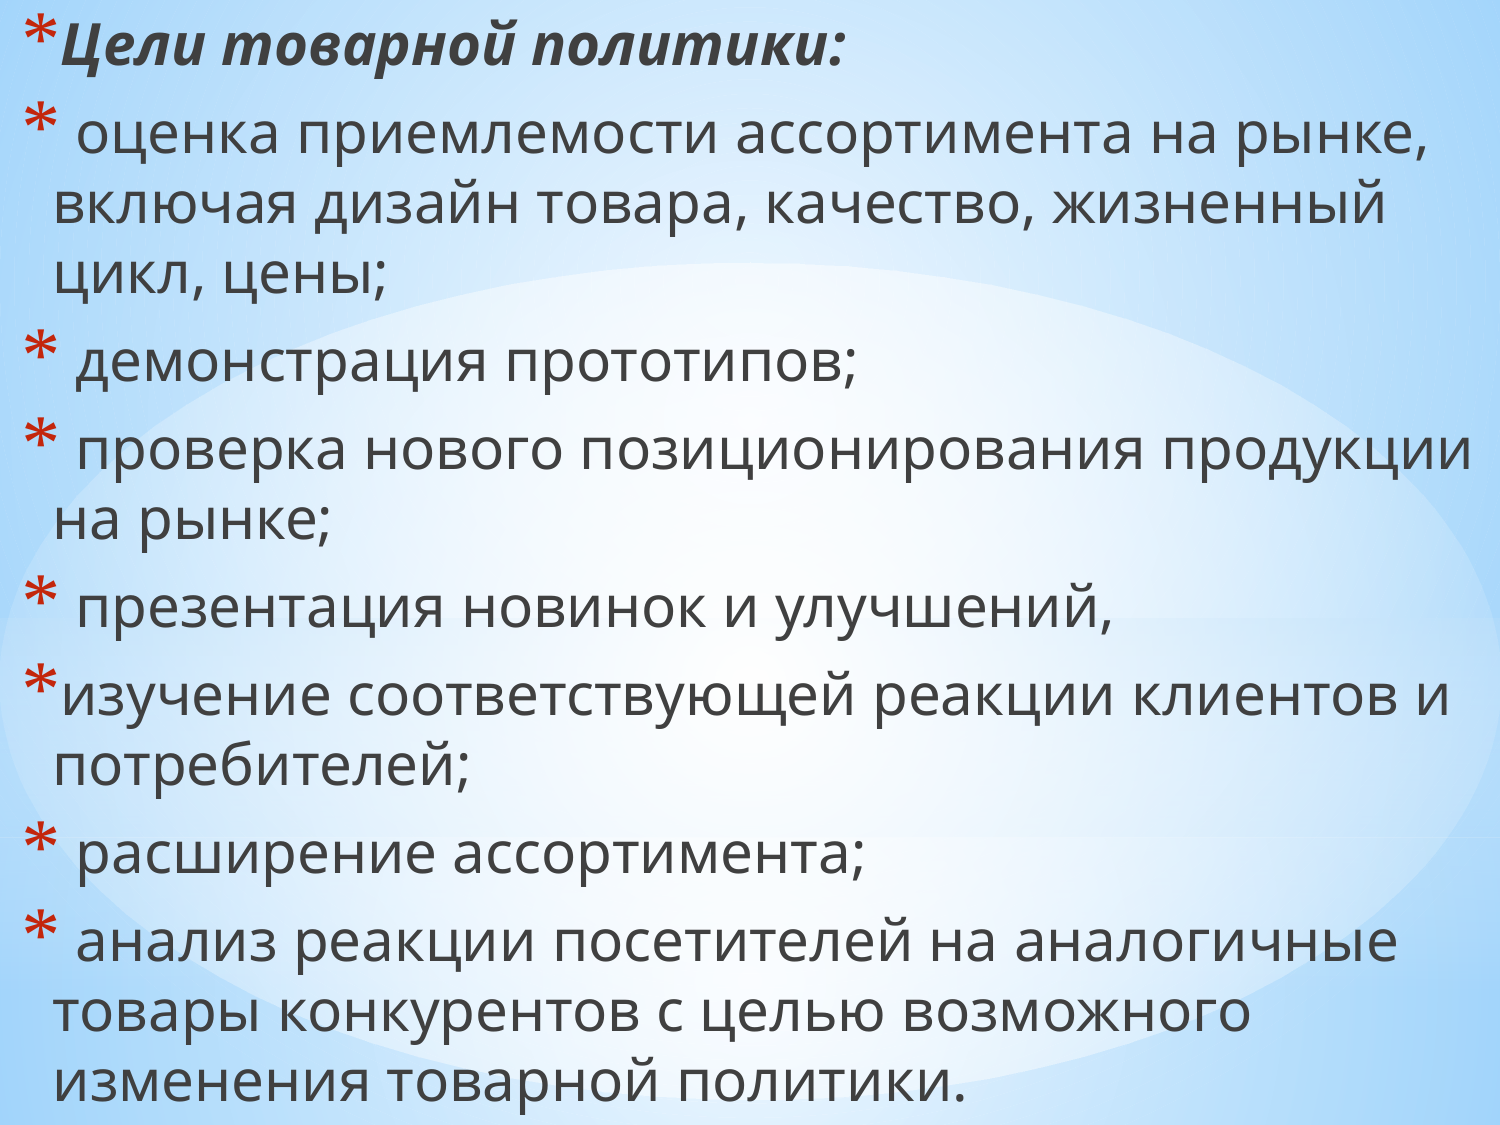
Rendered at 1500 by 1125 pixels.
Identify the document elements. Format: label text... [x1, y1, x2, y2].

list Цели товарной политики: оценка приемлемости ассортимента на рынке, включая дизайн товара, качество, жизненный цикл, цены; демонстрация прототипов; проверка нового позиционирования продукции на рынке; презентация новинок и улучшений, изучение соответствующей реакции клиентов и потребителей; расширение ассортимента; анализ реакции посетителей на аналогичные товары конкурентов с целью возможного изменения товарной политики. [0, 0, 1500, 1040]
